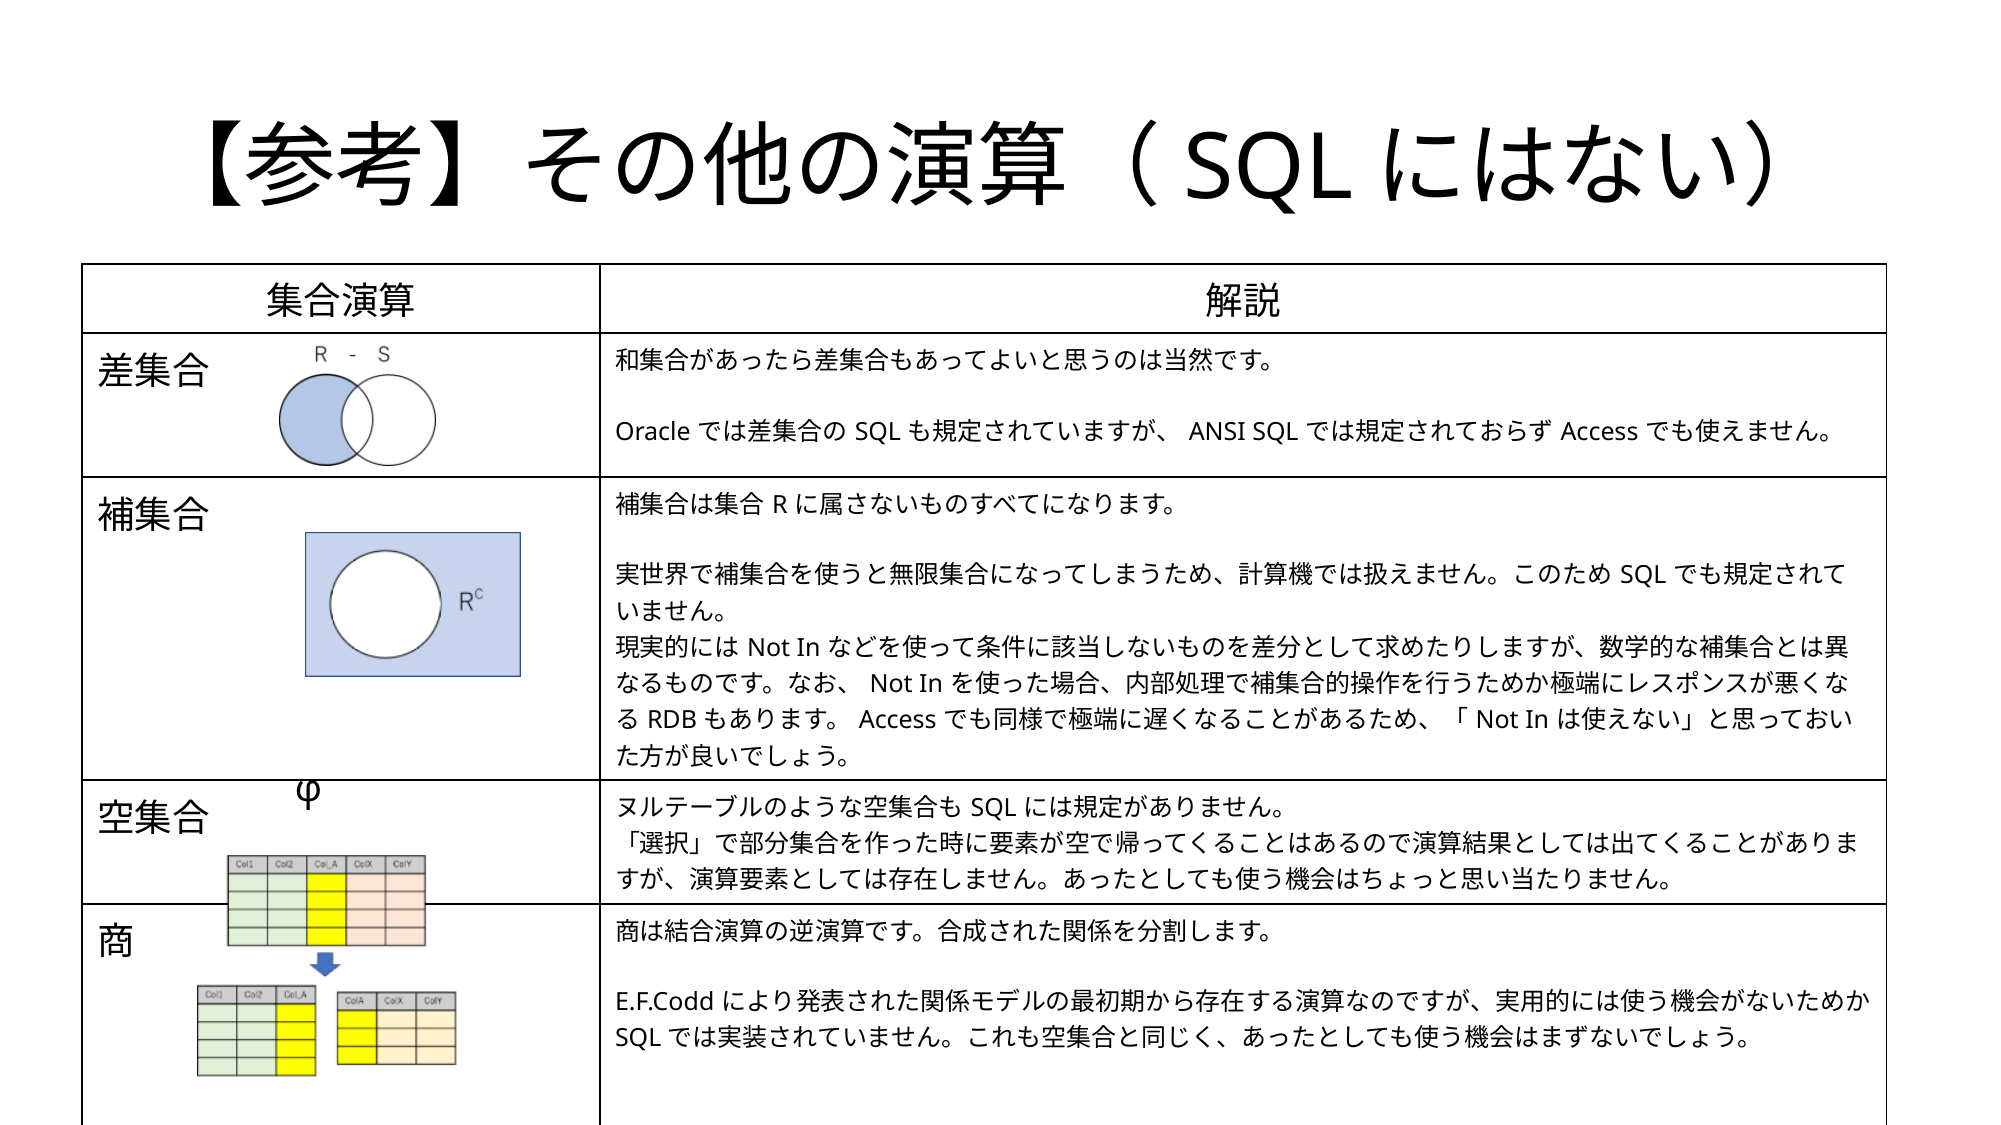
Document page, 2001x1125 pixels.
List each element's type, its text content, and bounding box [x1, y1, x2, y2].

table_header 解説 [601, 265, 1886, 332]
picture [279, 337, 436, 466]
picture [305, 532, 521, 677]
table_cell 商は結合演算の逆演算です。合成された関係を分割します。 E.F.Coddにより発表された関係モデルの最初期から存在する演算なのですが、実用的には使う機会がないためか SQLでは実装されていません。これも空集合と同じく、あったとしても使う機会はまずないでしょう。 [601, 905, 1886, 1125]
table_cell 補集合 [83, 478, 599, 779]
text_box φ [280, 756, 338, 816]
table_cell ヌルテーブルのような空集合もSQLには規定がありません。 「選択」で部分集合を作った時に要素が空で帰ってくることはあるので演算結果としては出てくることがありますが、演算要素としては存在しません。あったとしても使う機会はちょっと思い当たりません。 [601, 781, 1886, 903]
table_cell 商 [83, 905, 599, 1125]
table_cell 補集合は集合Rに属さないものすべてになります。 実世界で補集合を使うと無限集合になってしまうため、計算機では扱えません。このためSQLでも規定されていません。 現実的にはNot Inなどを使って条件に該当しないものを差分として求めたりしますが、数学的な補集合とは異なるものです。なお、Not Inを使った場合、内部処理で補集合的操作を行うためか極端にレスポンスが悪くなるRDBもあります。Accessでも同様で極端に遅くなることがあるため、「Not Inは使えない」と思っておいた方が良いでしょう。 [601, 478, 1886, 779]
title 【参考】その他の演算（SQLにはない） [137, 59, 1863, 263]
table_header 集合演算 [83, 265, 599, 332]
table_cell 和集合があったら差集合もあってよいと思うのは当然です。 Oracleでは差集合のSQLも規定されていますが、ANSI SQLでは規定されておらずAccessでも使えません。 [601, 334, 1886, 476]
table_cell 差集合 [83, 334, 599, 476]
table_cell 空集合 [83, 781, 599, 903]
picture [197, 855, 457, 1077]
